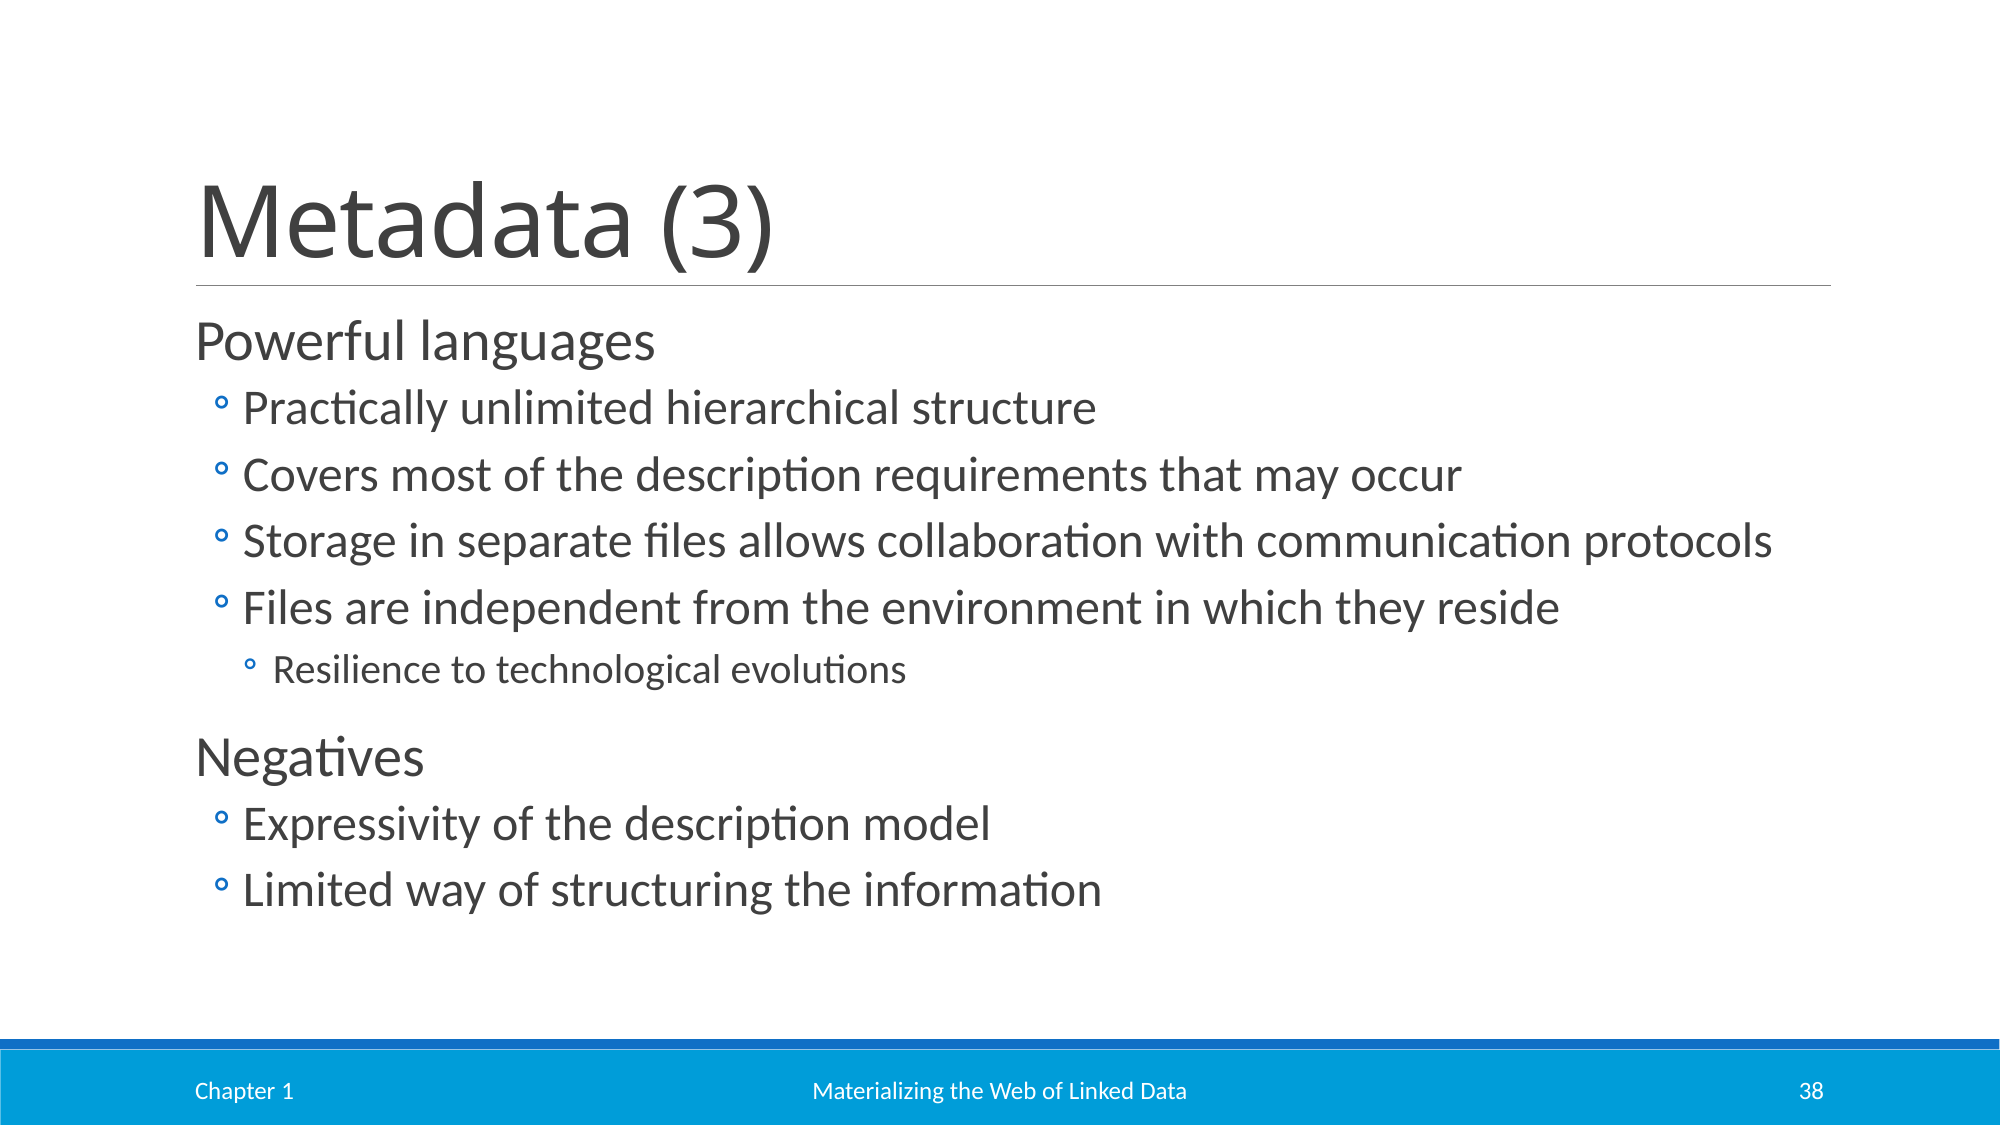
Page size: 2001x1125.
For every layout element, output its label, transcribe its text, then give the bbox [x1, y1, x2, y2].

slide_number 38 [1624, 1059, 1840, 1120]
footer Materializing the Web of Linked Data [604, 1059, 1396, 1120]
slide_number Chapter 1 [180, 1059, 586, 1120]
list Powerful languages Practically unlimited hierarchical structure Covers most of the description requirements that may occur Storage in separate files allows collaboration with communication protocols Files are independent from the environment in which they reside Resilience to technological evolutions Negatives Expressivity of the description model Limited way of structuring the information [180, 302, 2000, 963]
title Metadata (3) [180, 47, 1830, 285]
